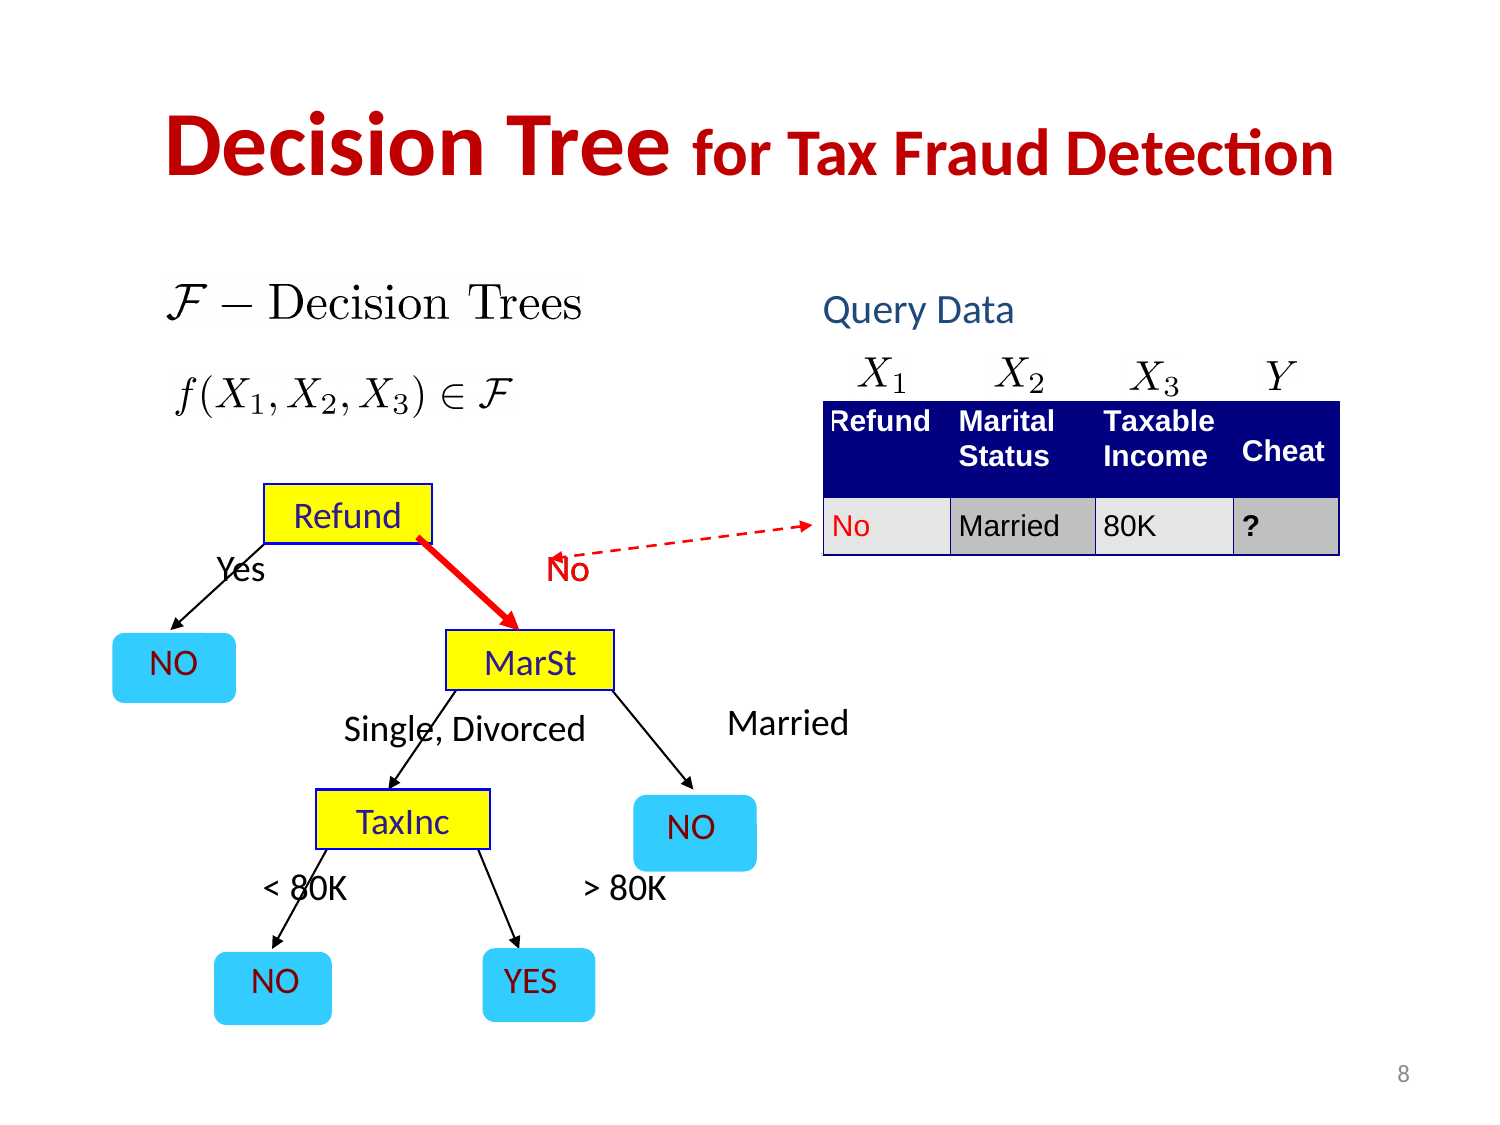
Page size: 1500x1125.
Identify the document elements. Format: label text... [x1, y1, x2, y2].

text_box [812, 403, 1362, 590]
picture [162, 279, 583, 326]
picture [1262, 356, 1301, 391]
slide_number 8 [1074, 1042, 1425, 1103]
title Decision Tree for Tax Fraud Detection [75, 45, 1425, 233]
picture [1124, 356, 1180, 400]
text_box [112, 483, 813, 1026]
picture [853, 353, 909, 396]
text_box Query Data [787, 283, 1050, 339]
picture [174, 374, 513, 421]
picture [990, 353, 1045, 396]
